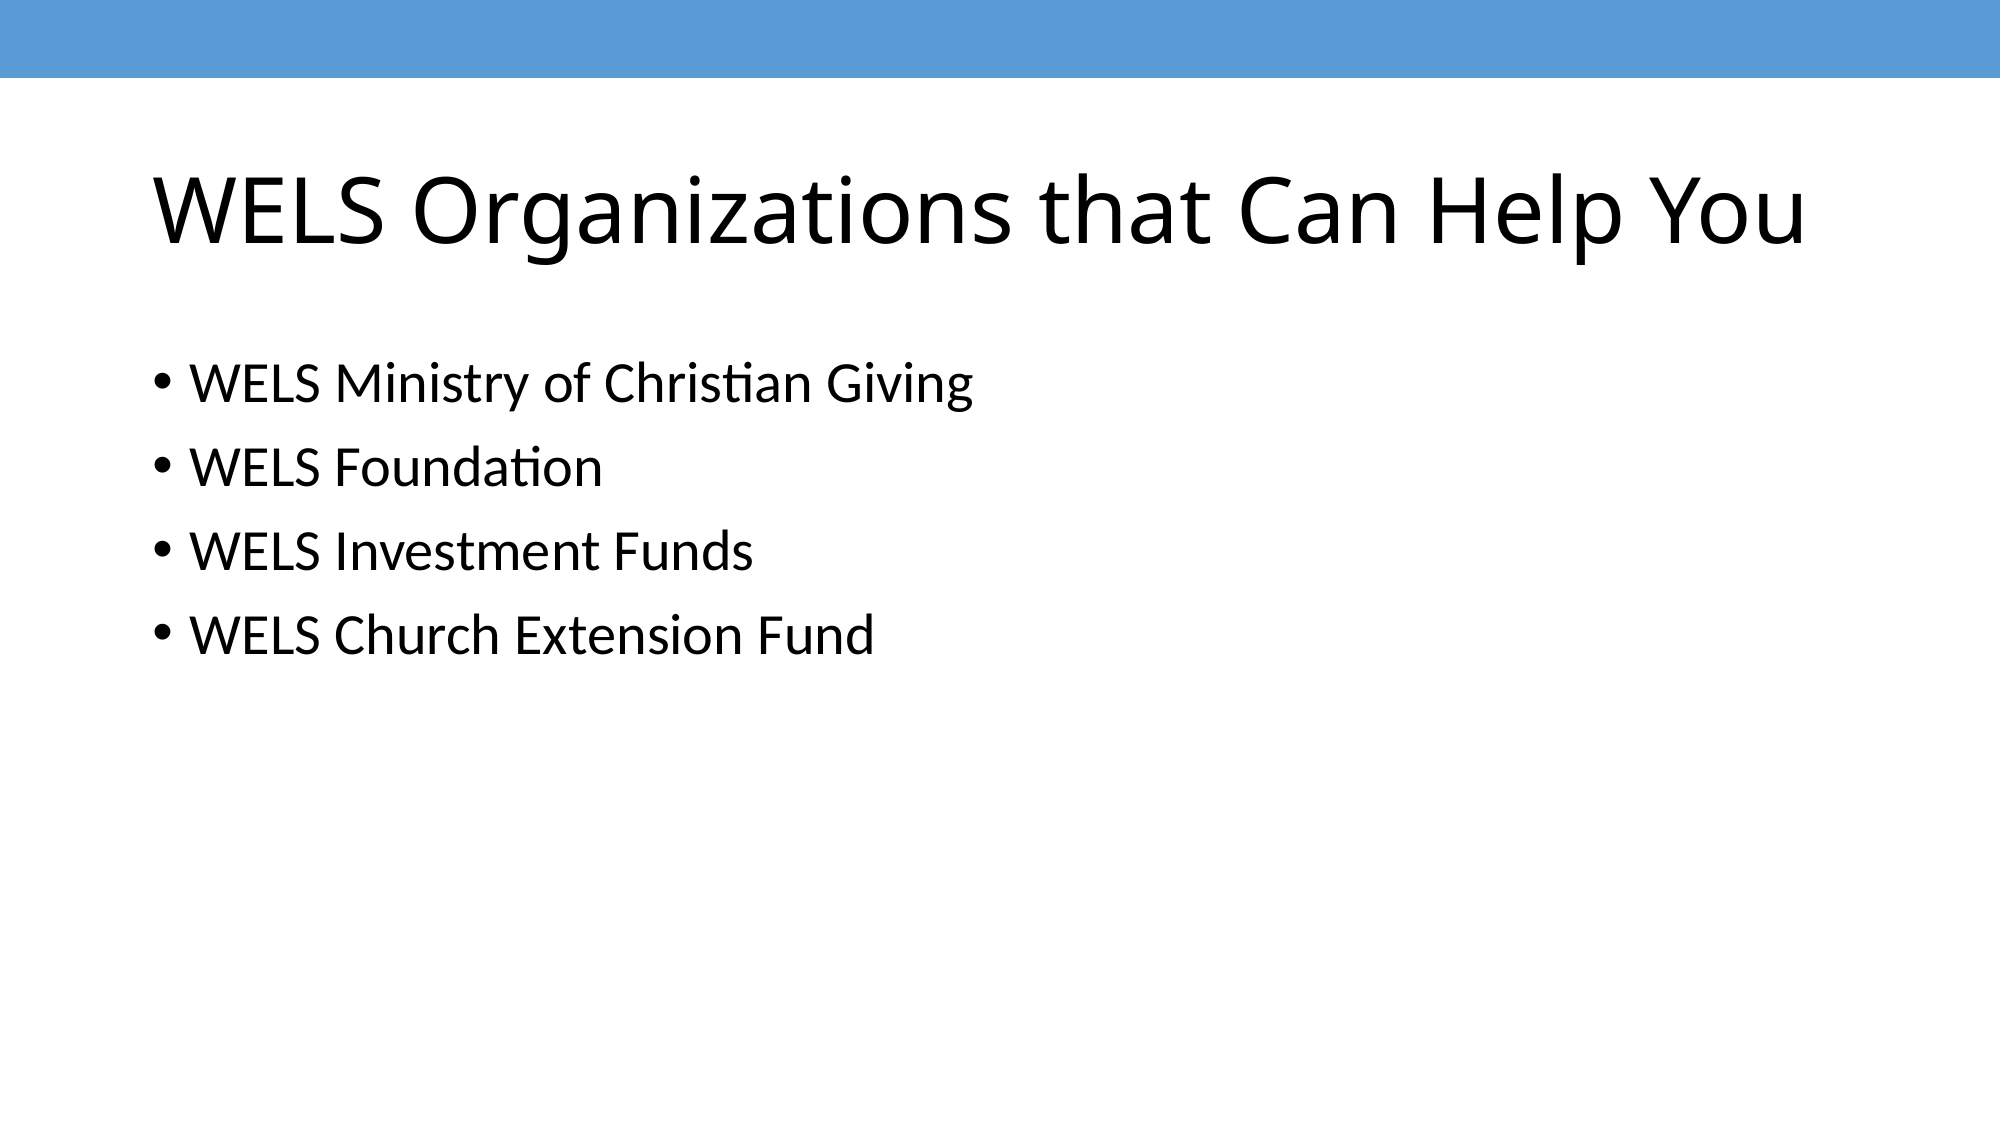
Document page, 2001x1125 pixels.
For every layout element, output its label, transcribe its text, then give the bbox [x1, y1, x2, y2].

list WELS Ministry of Christian Giving WELS Foundation WELS Investment Funds WELS Church Extension Fund [137, 344, 1863, 1054]
title WELS Organizations that Can Help You [137, 105, 1863, 323]
